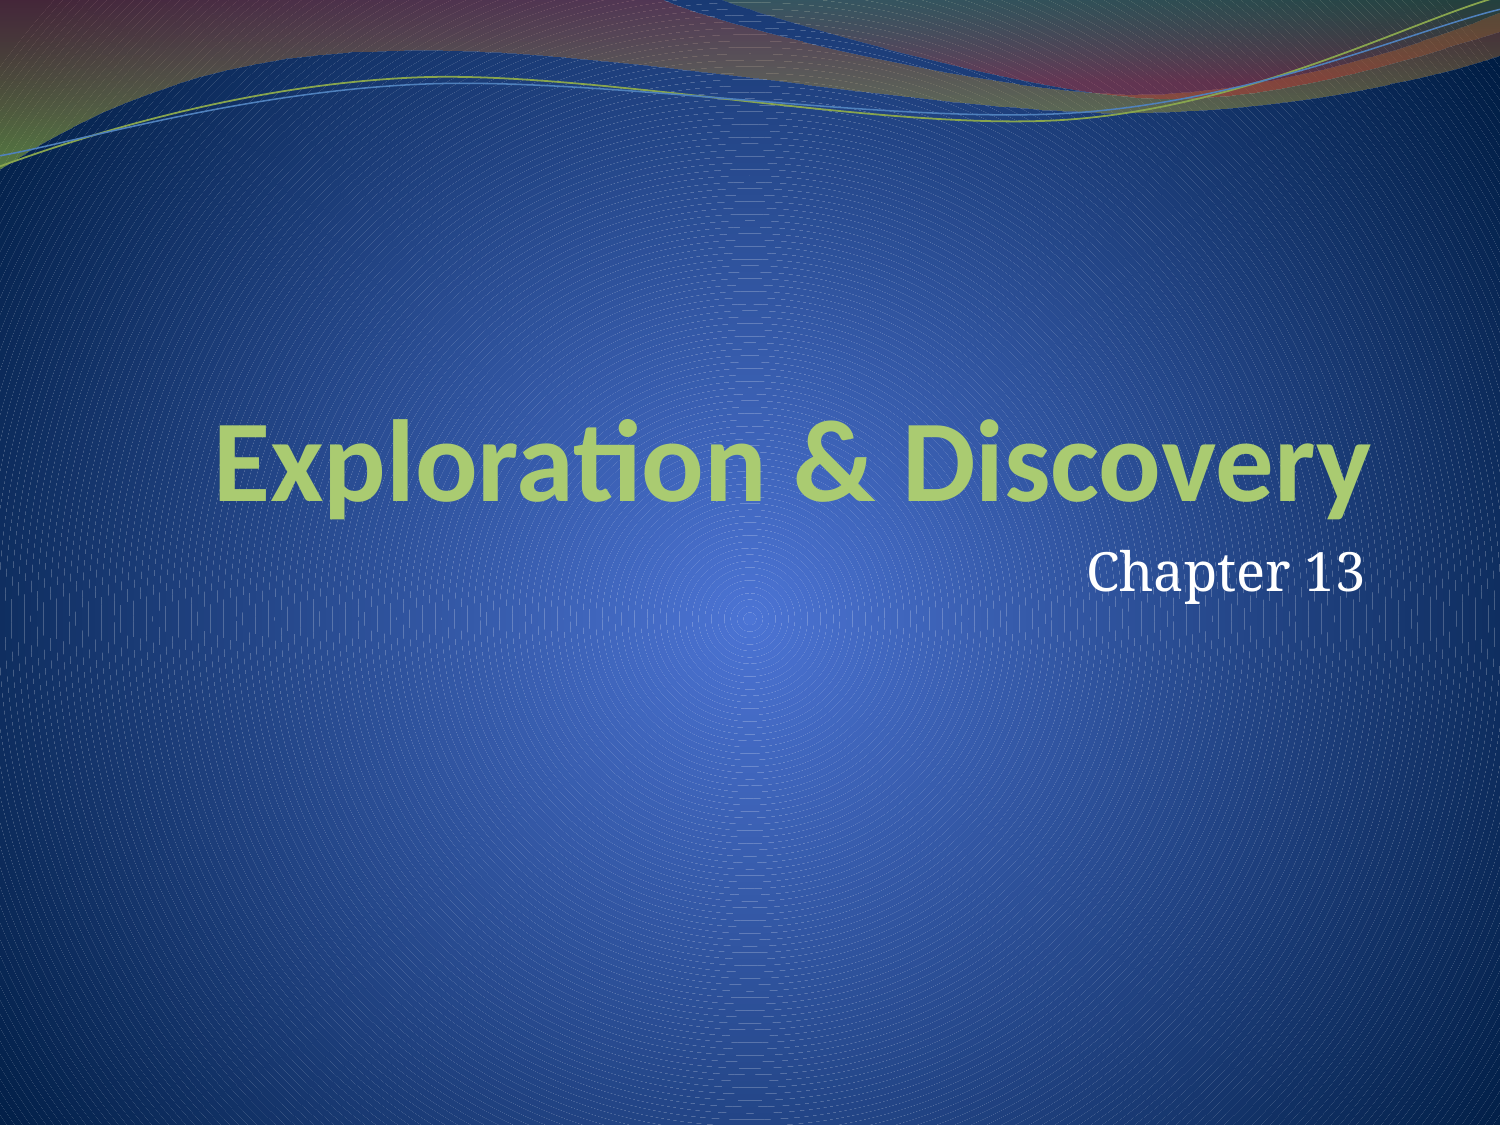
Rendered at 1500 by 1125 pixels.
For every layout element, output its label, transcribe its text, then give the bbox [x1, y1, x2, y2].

subtitle Chapter 13 [87, 529, 1376, 818]
title Exploration & Discovery [87, 224, 1376, 525]
